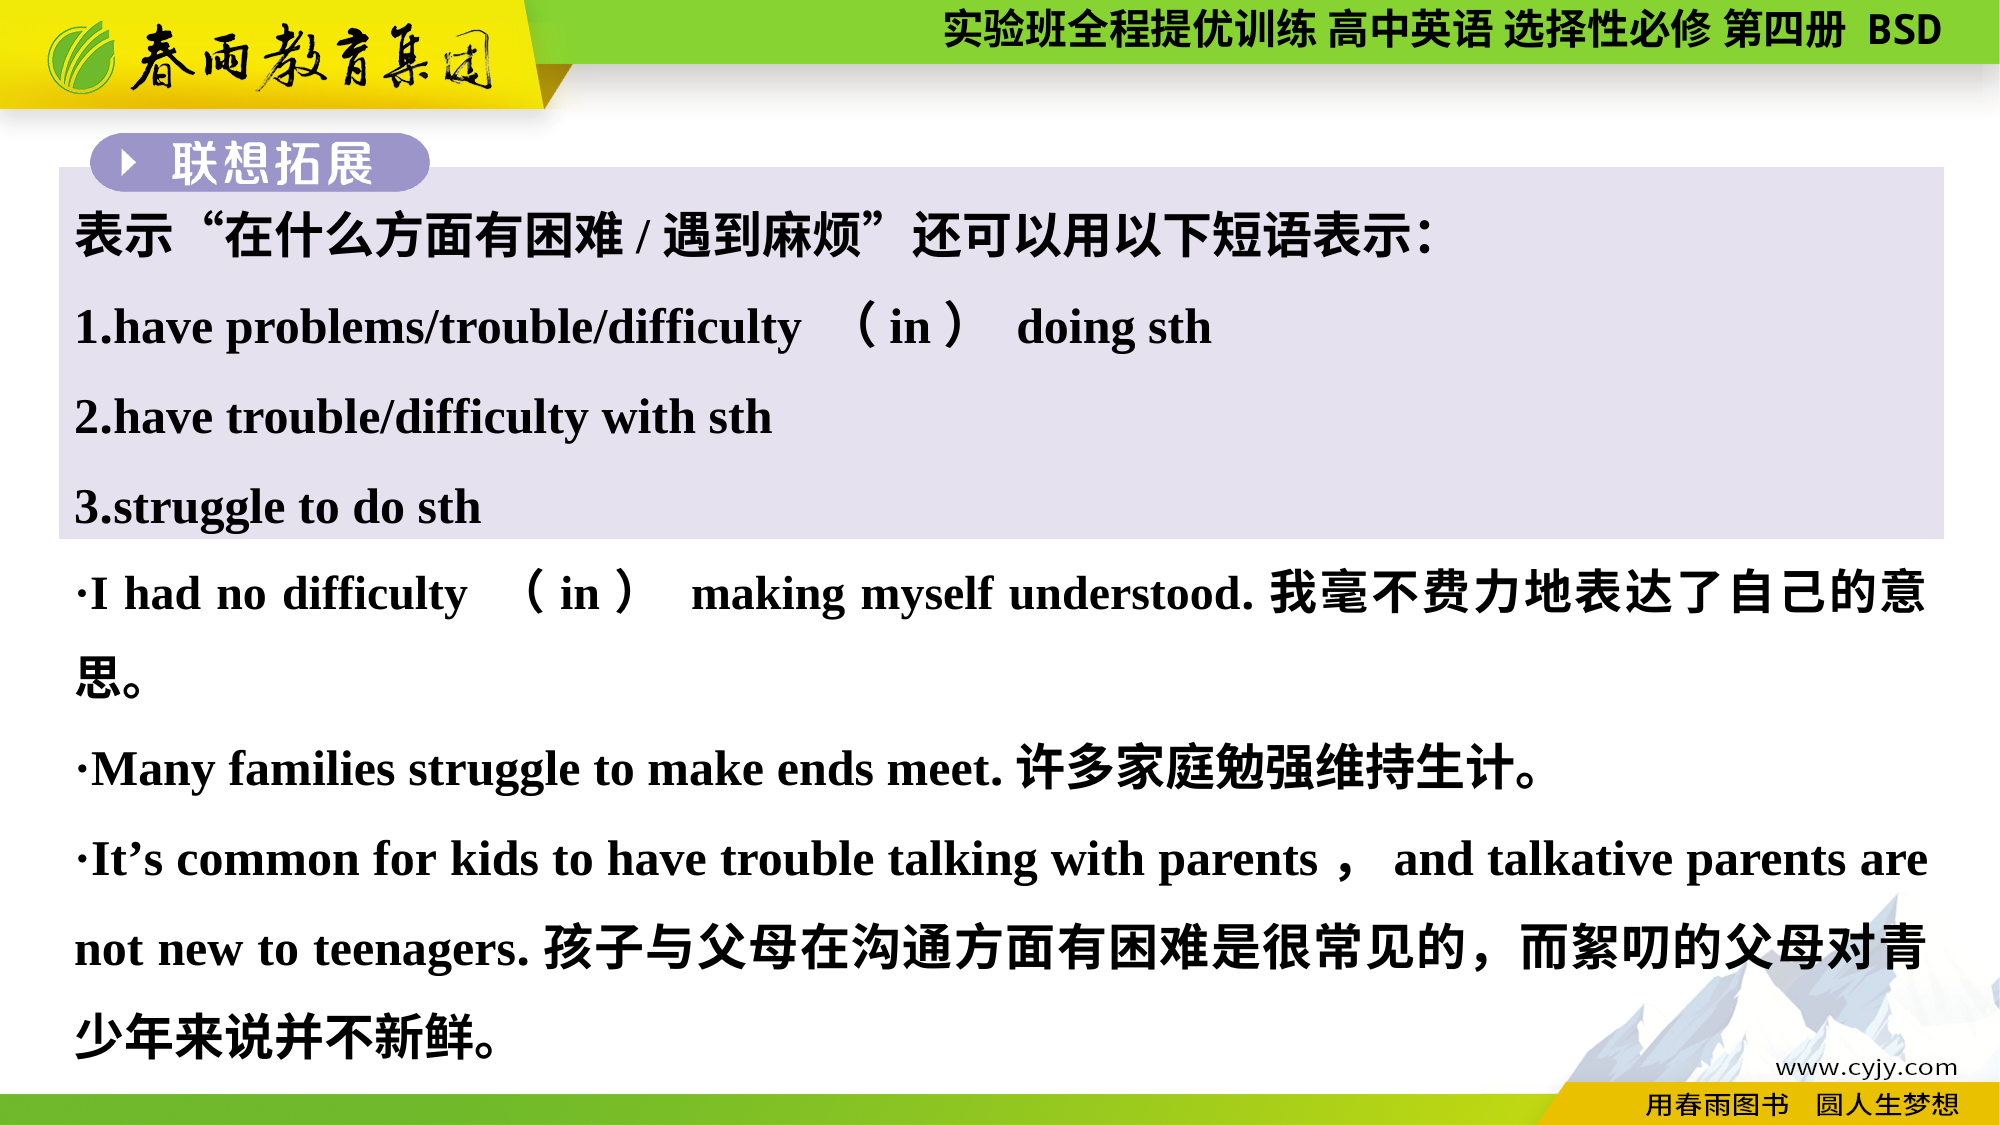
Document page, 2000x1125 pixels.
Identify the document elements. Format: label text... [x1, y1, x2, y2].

picture [0, 0, 2000, 1125]
list 表示“在什么方面有困难/遇到麻烦”还可以用以下短语表示： 1.have problems/trouble/difficulty （in） doing sth 2.have trouble/difficulty with sth 3.struggle to do sth ·I had no difficulty （in） making myself understood.我毫不费力地表达了自己的意思。 ·Many families struggle to make ends meet.许多家庭勉强维持生计。 ·It’s common for kids to have trouble talking with parents，and talkative parents are not new to teenagers.孩子与父母在沟通方面有困难是很常见的，而絮叨的父母对青少年来说并不新鲜。 [59, 550, 1944, 995]
